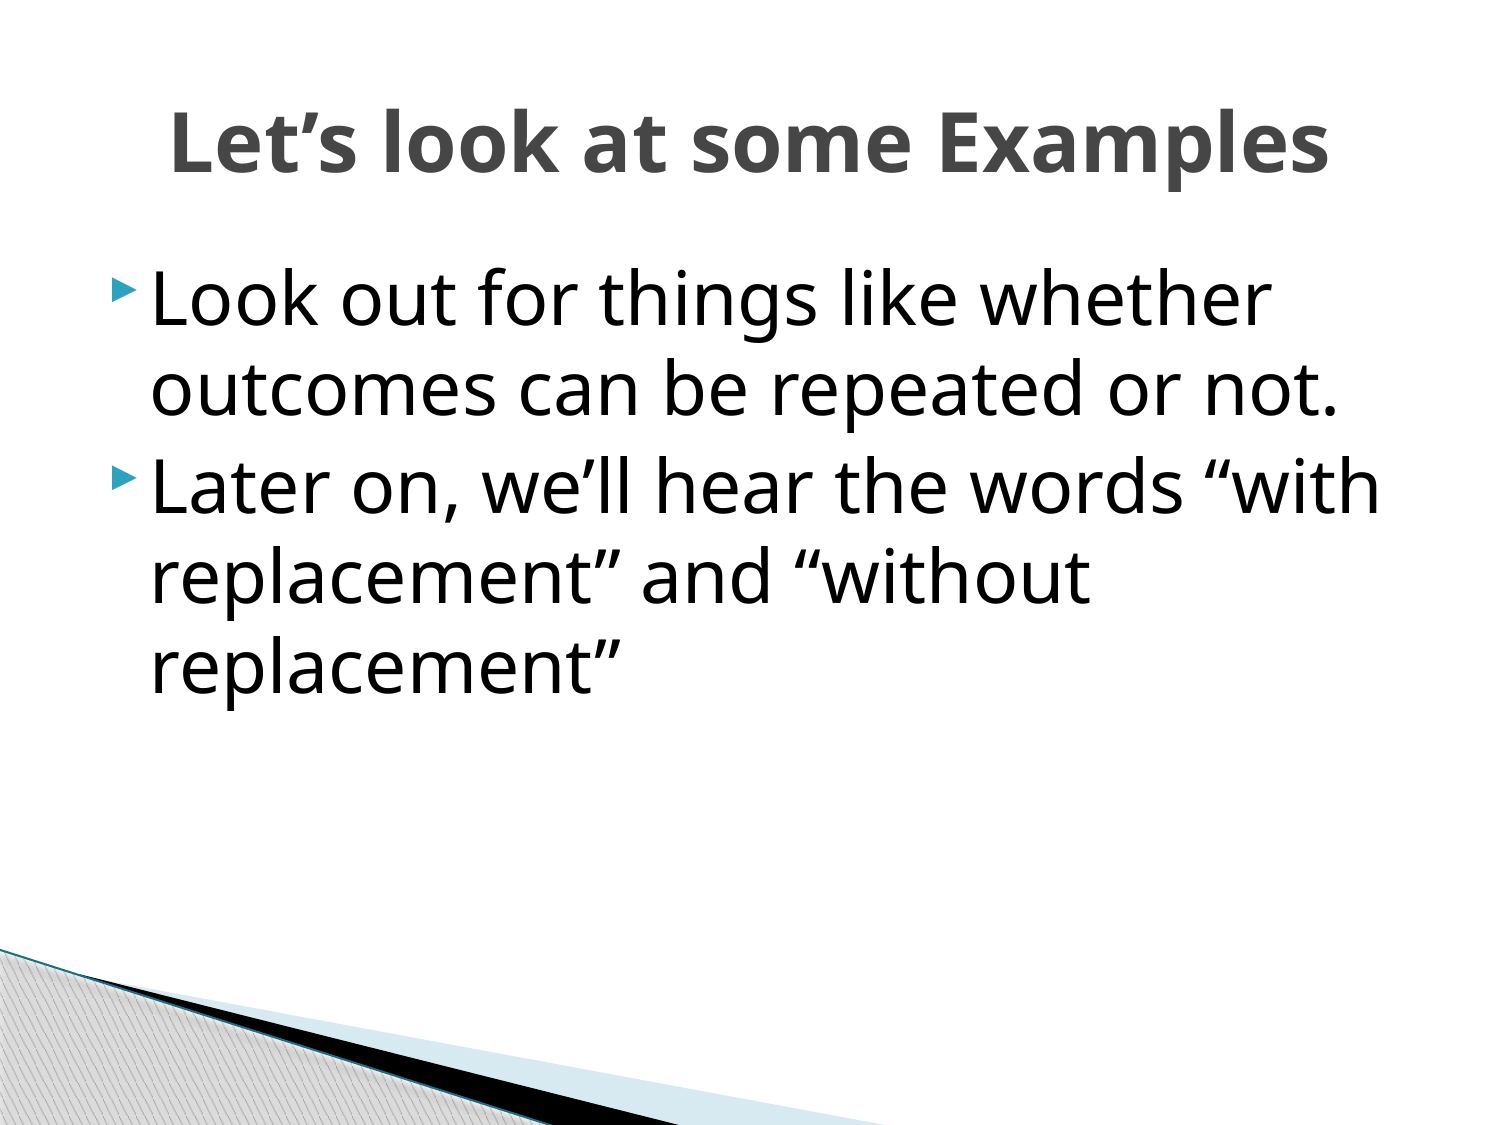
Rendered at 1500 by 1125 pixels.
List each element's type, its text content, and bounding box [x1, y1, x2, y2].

title Let’s look at some Examples [75, 45, 1425, 233]
list Look out for things like whether outcomes can be repeated or not. Later on, we’ll hear the words “with replacement” and “without replacement” [75, 243, 1425, 986]
